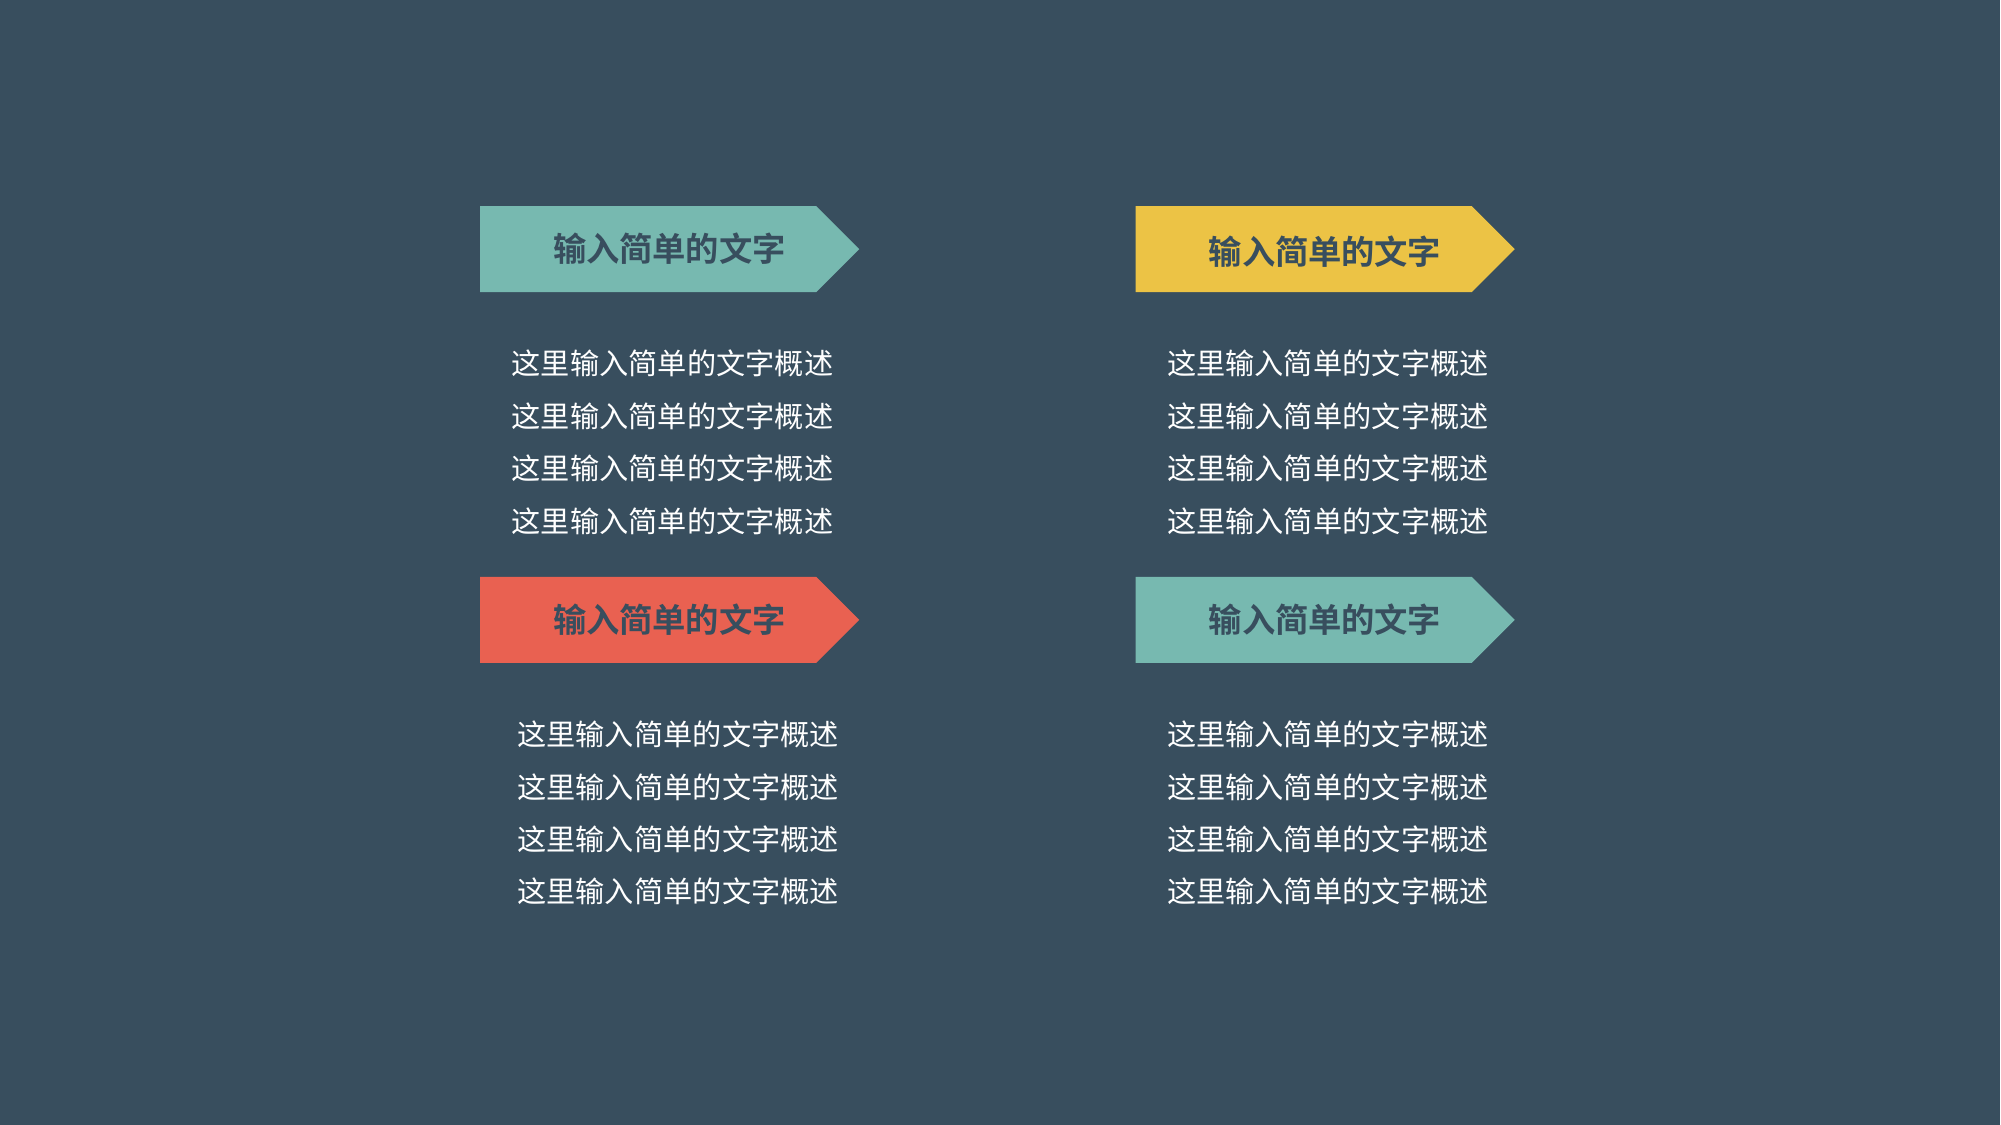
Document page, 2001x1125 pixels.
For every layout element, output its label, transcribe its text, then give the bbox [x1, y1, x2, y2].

text_box 这里输入简单的文字概述 这里输入简单的文字概述 这里输入简单的文字概述 这里输入简单的文字概述 [1135, 691, 1504, 917]
text_box 这里输入简单的文字概述 这里输入简单的文字概述 这里输入简单的文字概述 这里输入简单的文字概述 [480, 320, 848, 546]
text_box [1134, 575, 1517, 664]
text_box [1134, 205, 1517, 294]
text_box [479, 575, 861, 664]
text_box 这里输入简单的文字概述 这里输入简单的文字概述 这里输入简单的文字概述 这里输入简单的文字概述 [1135, 320, 1504, 546]
text_box 输入简单的文字 [1193, 224, 1457, 279]
text_box 输入简单的文字 [538, 221, 801, 276]
text_box 输入简单的文字 [538, 592, 801, 647]
text_box 这里输入简单的文字概述 这里输入简单的文字概述 这里输入简单的文字概述 这里输入简单的文字概述 [485, 691, 854, 917]
text_box [479, 205, 861, 294]
text_box 输入简单的文字 [1193, 592, 1457, 647]
